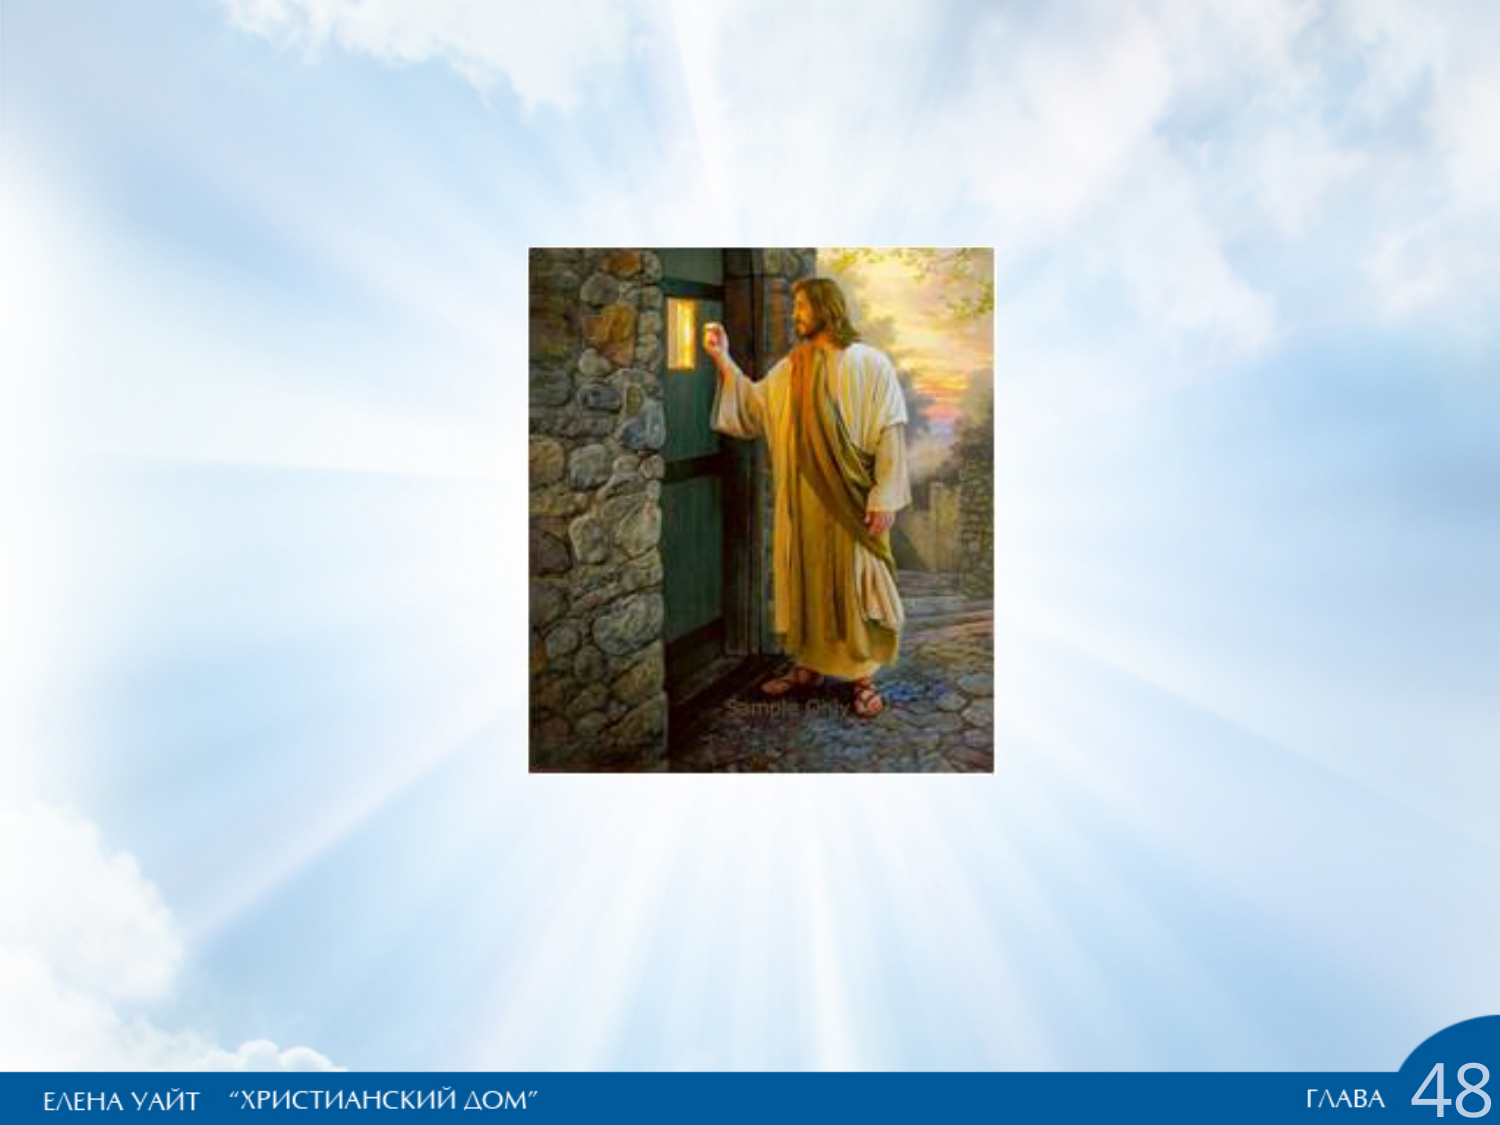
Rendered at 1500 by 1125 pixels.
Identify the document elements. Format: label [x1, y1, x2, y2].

picture [0, 0, 1500, 1125]
list [527, 245, 997, 776]
